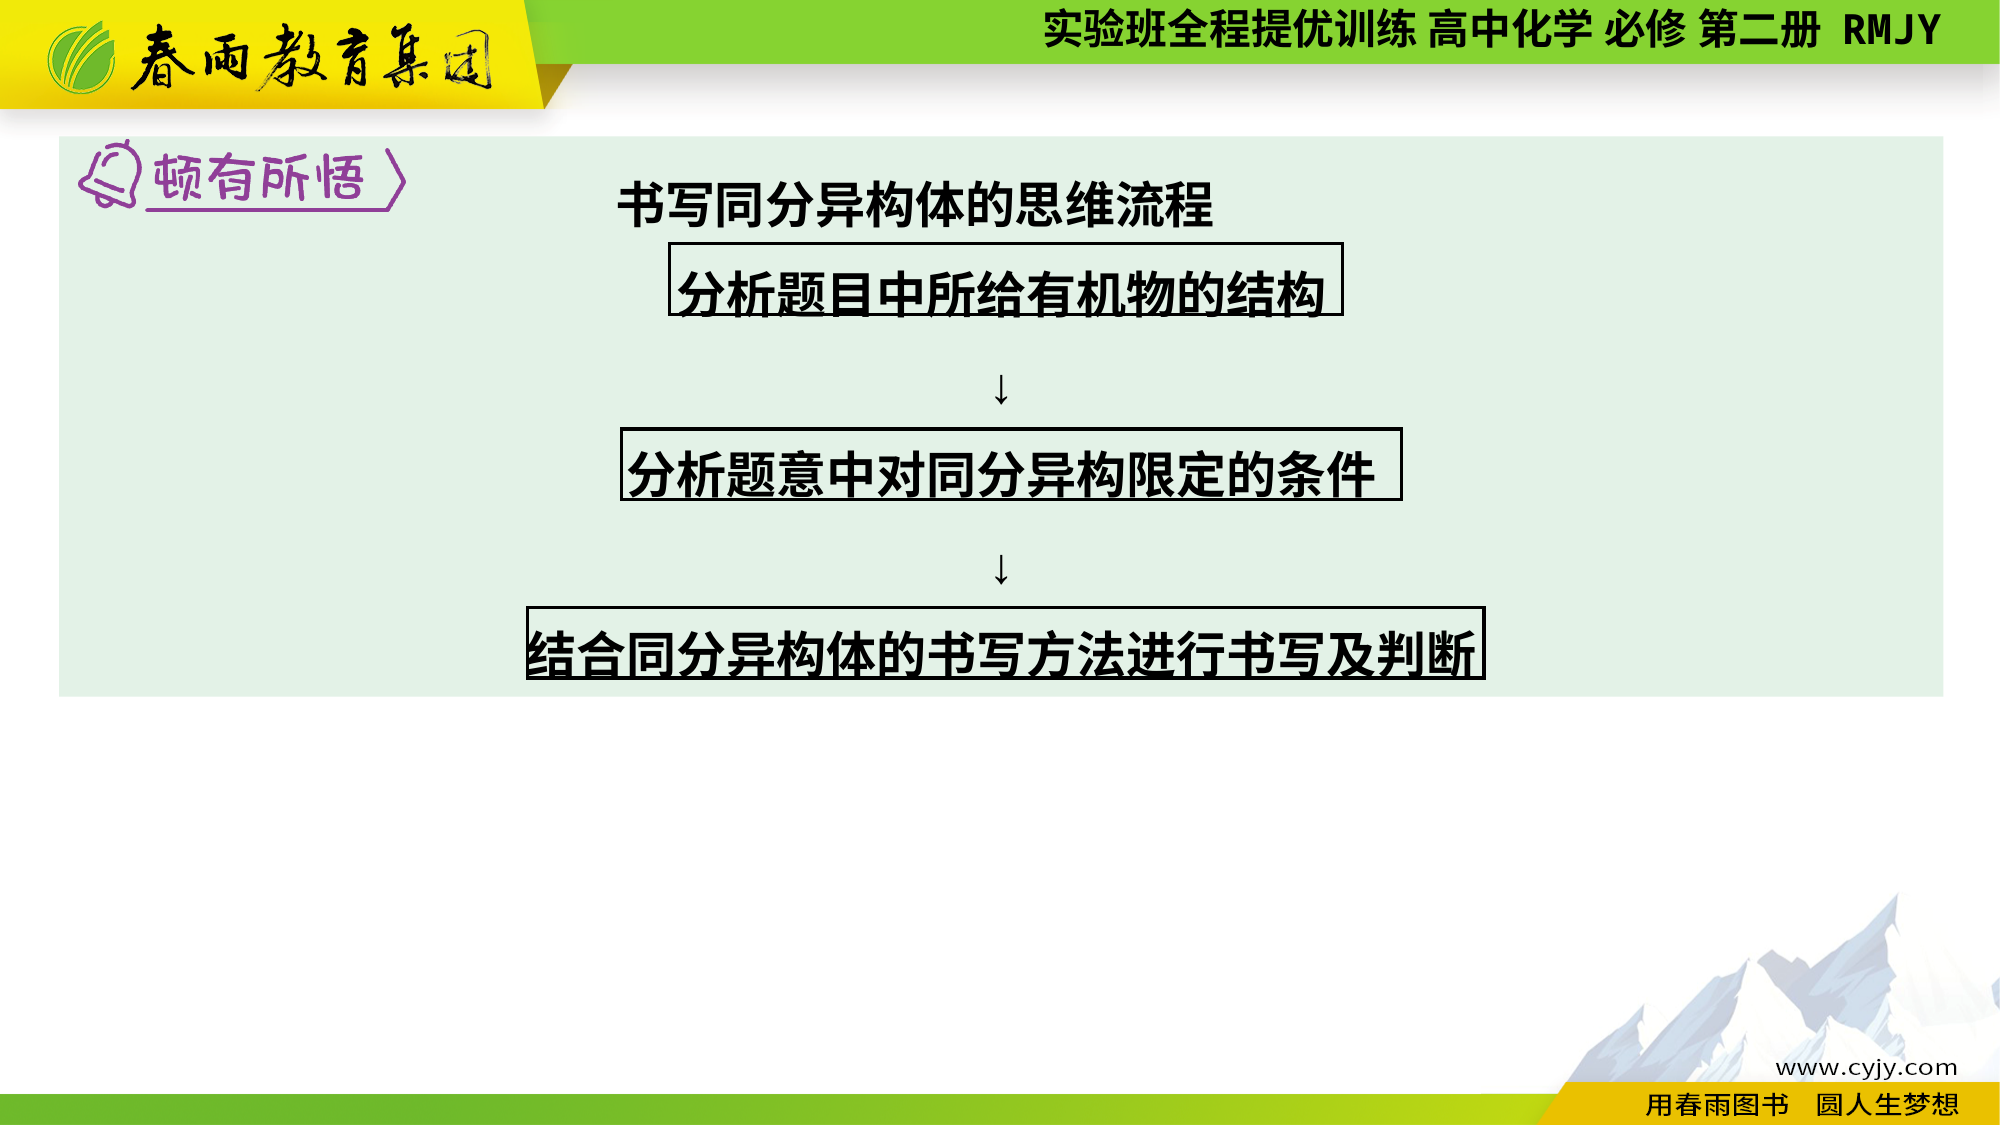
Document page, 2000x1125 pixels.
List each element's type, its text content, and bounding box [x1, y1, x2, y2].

list 书写同分异构体的思维流程 分析题目中所给有机物的结构 ↓ 分析题意中对同分异构限定的条件 ↓ 结合同分异构体的书写方法进行书写及判断 [59, 136, 1944, 697]
text_box [669, 243, 1343, 315]
picture [0, 0, 2000, 1125]
text_box [527, 607, 1485, 678]
text_box [621, 428, 1402, 500]
